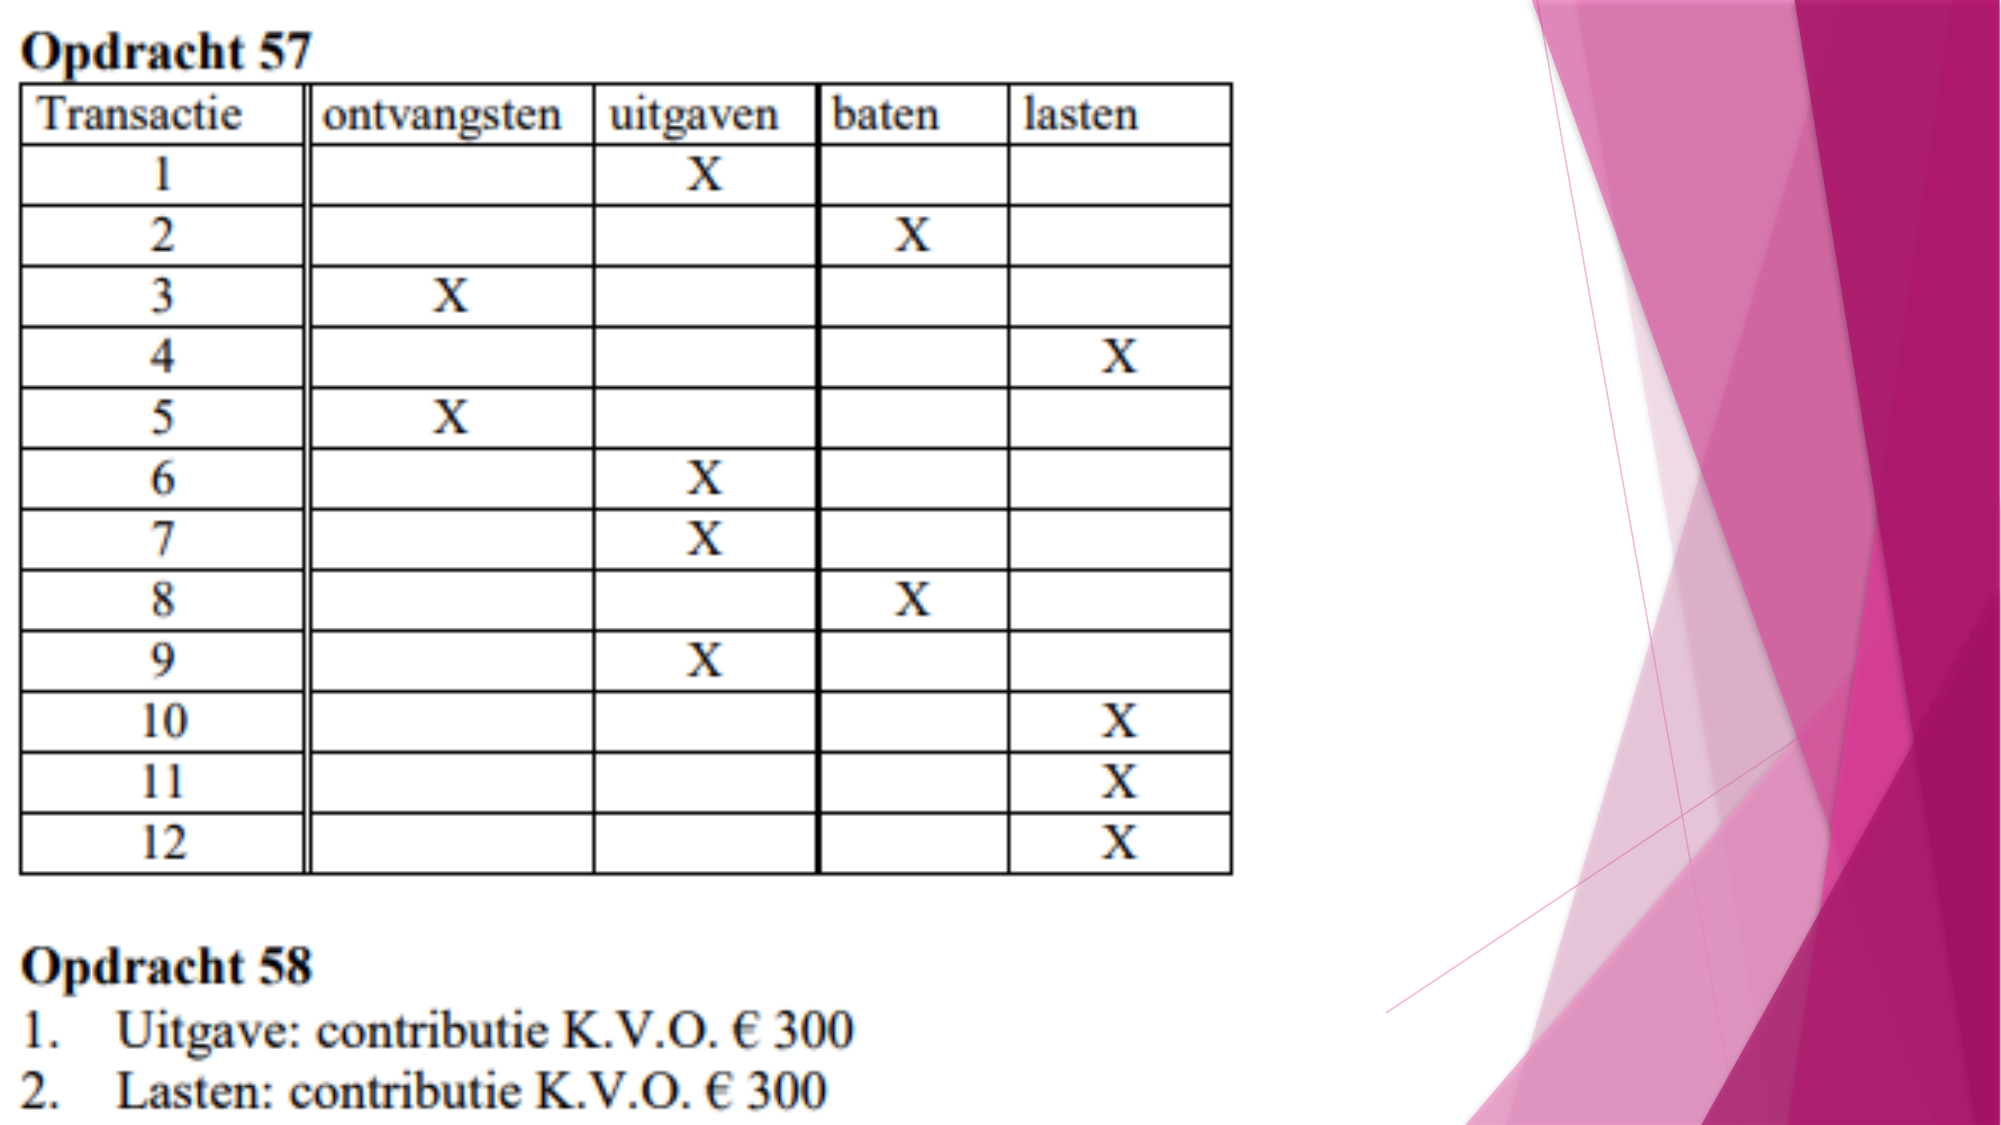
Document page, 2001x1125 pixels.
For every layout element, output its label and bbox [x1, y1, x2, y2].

picture [0, 0, 1386, 1125]
